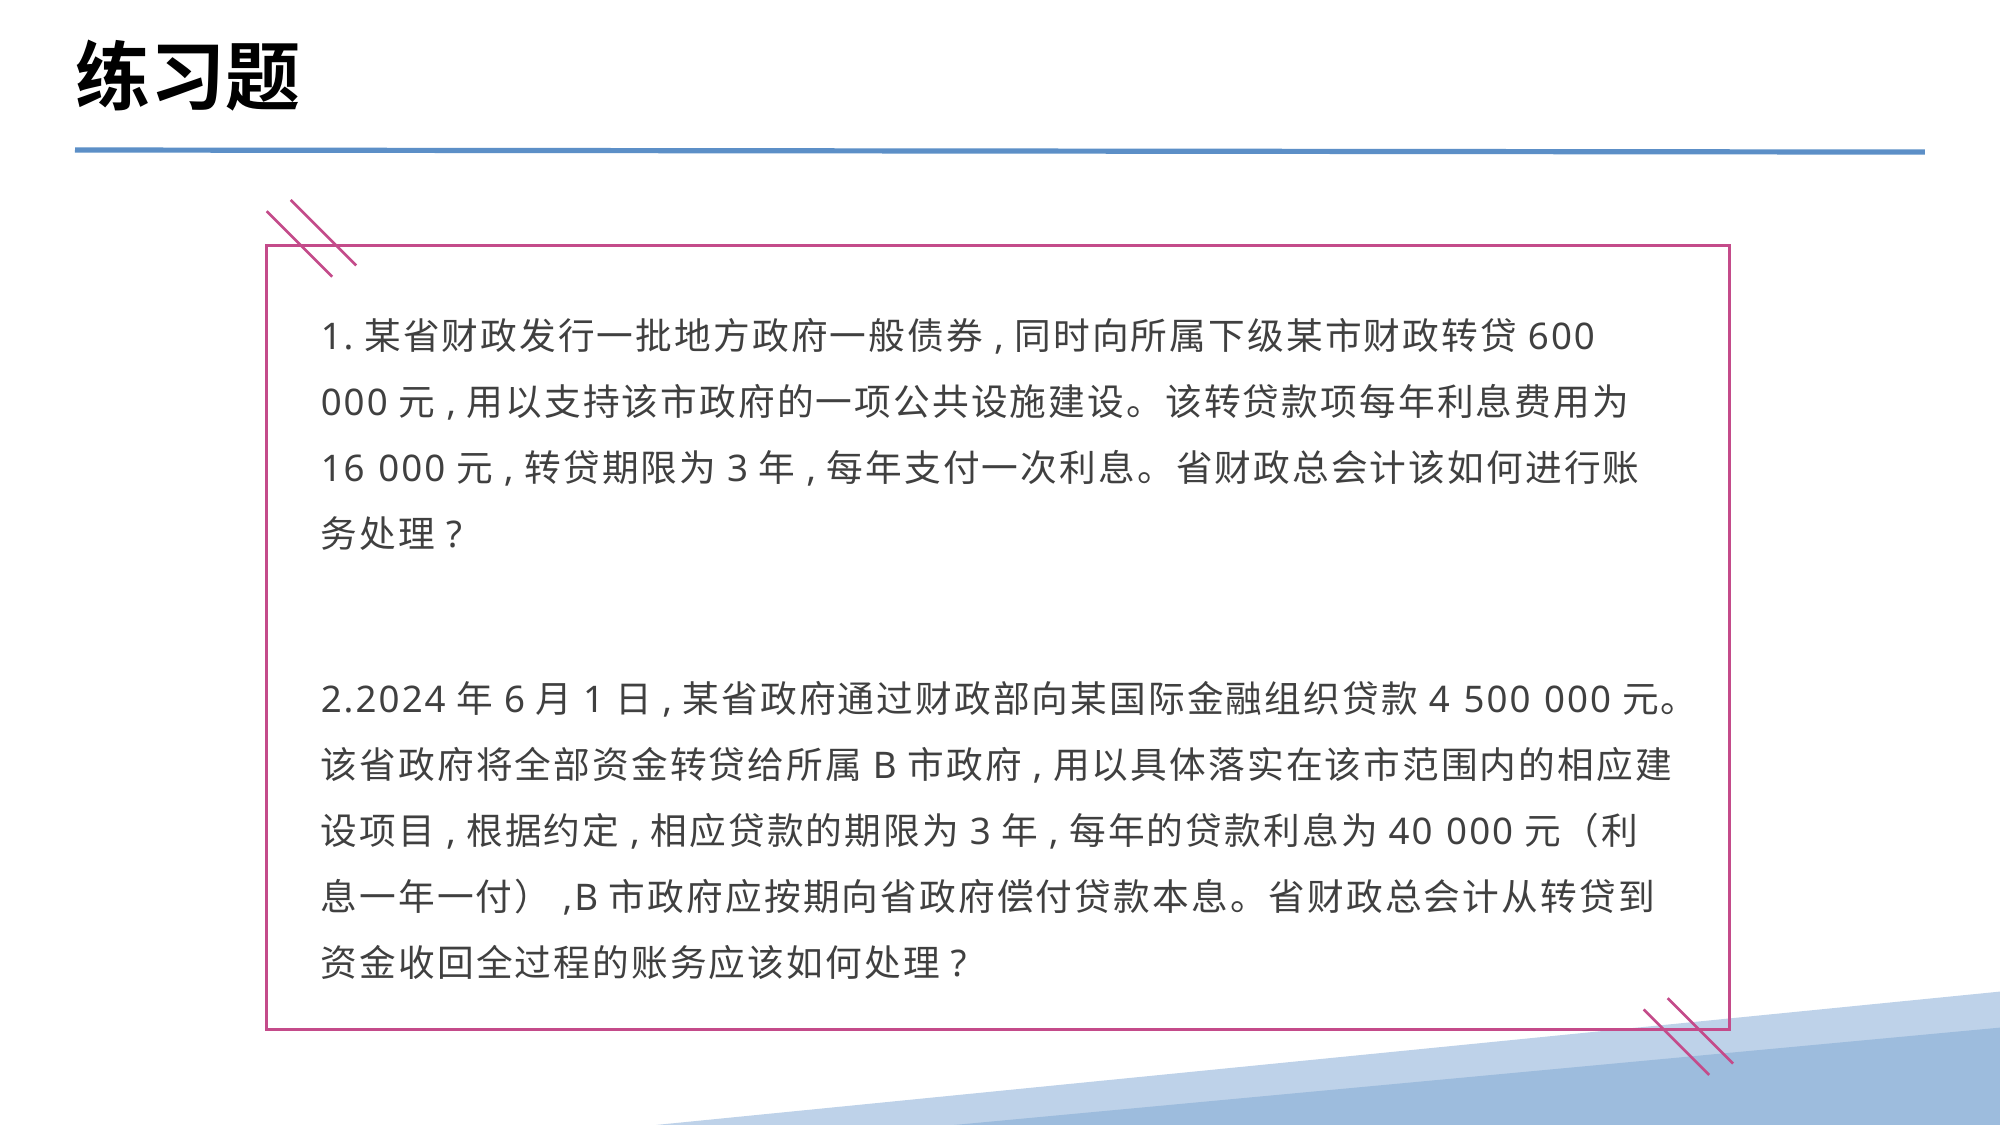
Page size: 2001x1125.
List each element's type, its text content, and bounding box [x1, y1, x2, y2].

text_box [266, 211, 333, 277]
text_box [74, 149, 1925, 153]
text_box 练习题 [75, 24, 1925, 125]
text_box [1667, 998, 1734, 1064]
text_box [290, 199, 357, 266]
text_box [656, 991, 2000, 1125]
text_box [266, 244, 1730, 1030]
text_box 1.某省财政发行一批地方政府一般债券,同时向所属下级某市财政转贷600 000元,用以支持该市政府的一项公共设施建设。该转贷款项每年利息费用为16 000元,转贷期限为3年,每年支付一次利息。省财政总会计该如何进行账务处理? 2.2024年6月1日,某省政府通过财政部向某国际金融组织贷款4 500 000元。该省政府将全部资金转贷给所属B市政府,用以具体落实在该市范围内的相应建设项目,根据约定,相应贷款的期限为3年,每年的贷款利息为40 000元（利息一年一付）,B市政府应按期向省政府偿付贷款本息。省财政总会计从转贷到资金收回全过程的账务应该如何处理? [310, 283, 1686, 991]
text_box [1643, 1009, 1710, 1075]
